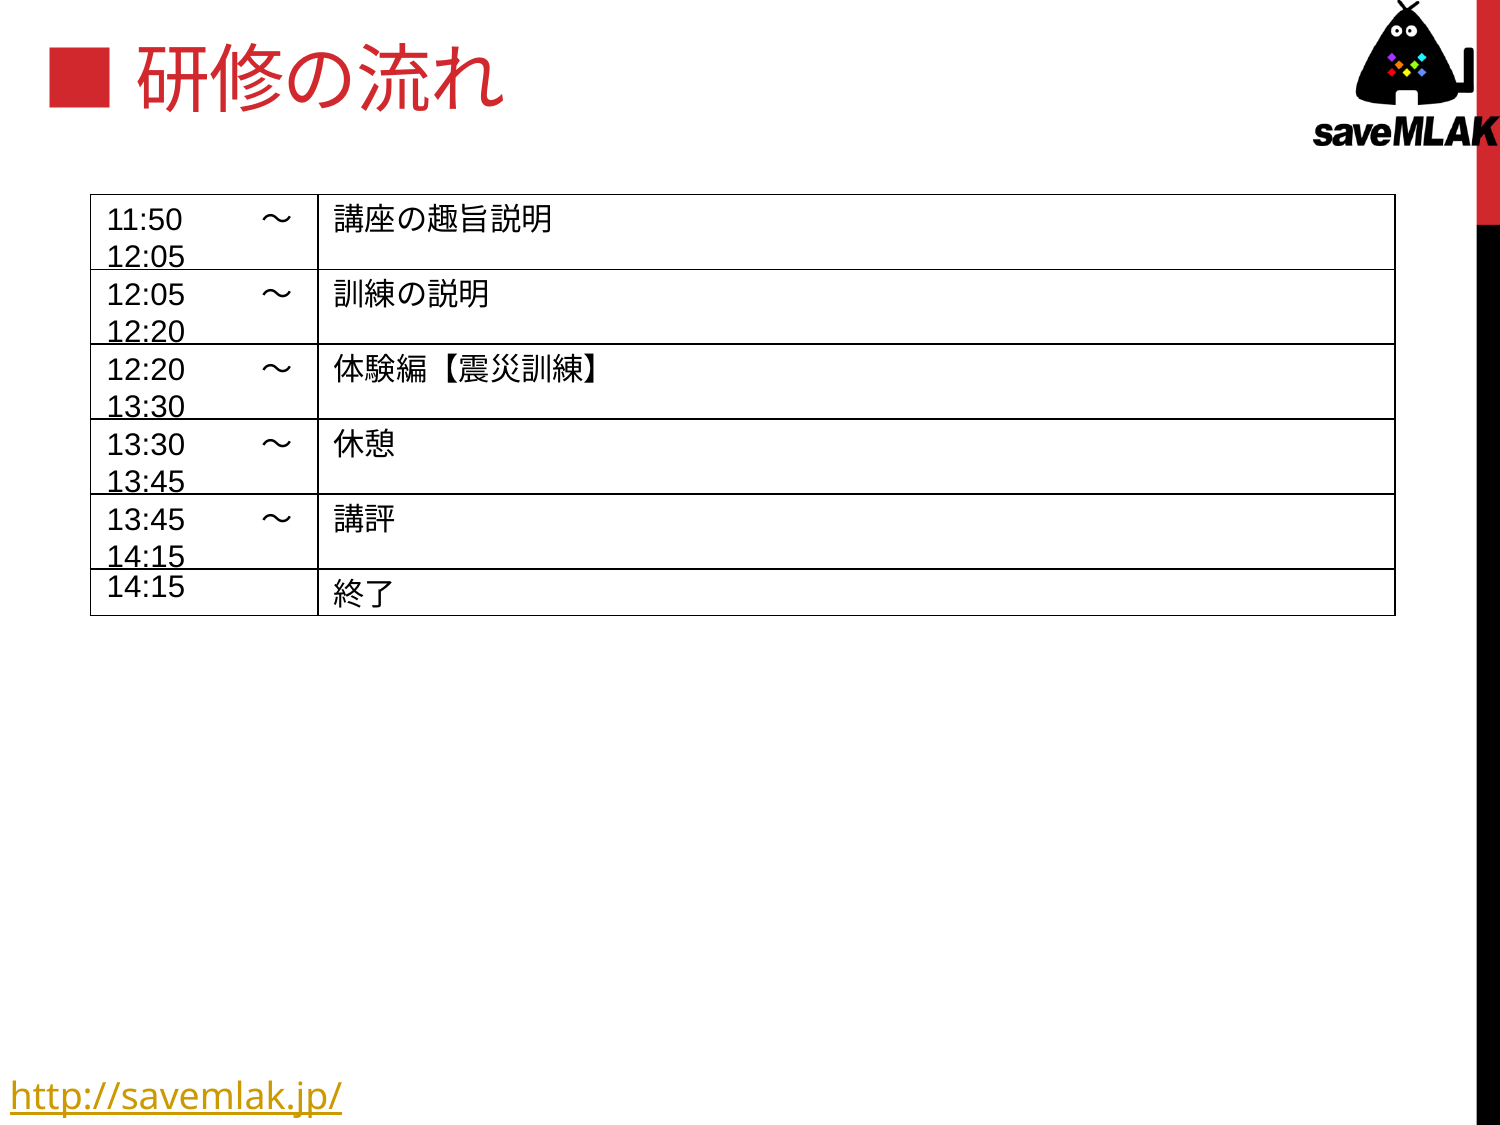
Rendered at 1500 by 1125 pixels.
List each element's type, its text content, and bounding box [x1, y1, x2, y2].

table_cell 13:45～14:15 [91, 495, 317, 568]
table_header 講座の趣旨説明 [319, 195, 1394, 269]
table_cell 終了 [319, 570, 1394, 615]
picture [1313, 0, 1500, 146]
table_cell 14:15 [91, 570, 317, 615]
table_cell 12:20～13:30 [91, 345, 317, 418]
table_cell 休憩 [319, 420, 1394, 493]
table_header 11:50～12:05 [91, 195, 317, 269]
table_cell 訓練の説明 [319, 270, 1394, 343]
table_cell 体験編【震災訓練】 [319, 345, 1394, 418]
table_cell 13:30～13:45 [91, 420, 317, 493]
title ■研修の流れ [27, 16, 978, 130]
table_cell 12:05～12:20 [91, 270, 317, 343]
table_cell 講評 [319, 495, 1394, 568]
text_box http://savemlak.jp/ [0, 1064, 358, 1125]
